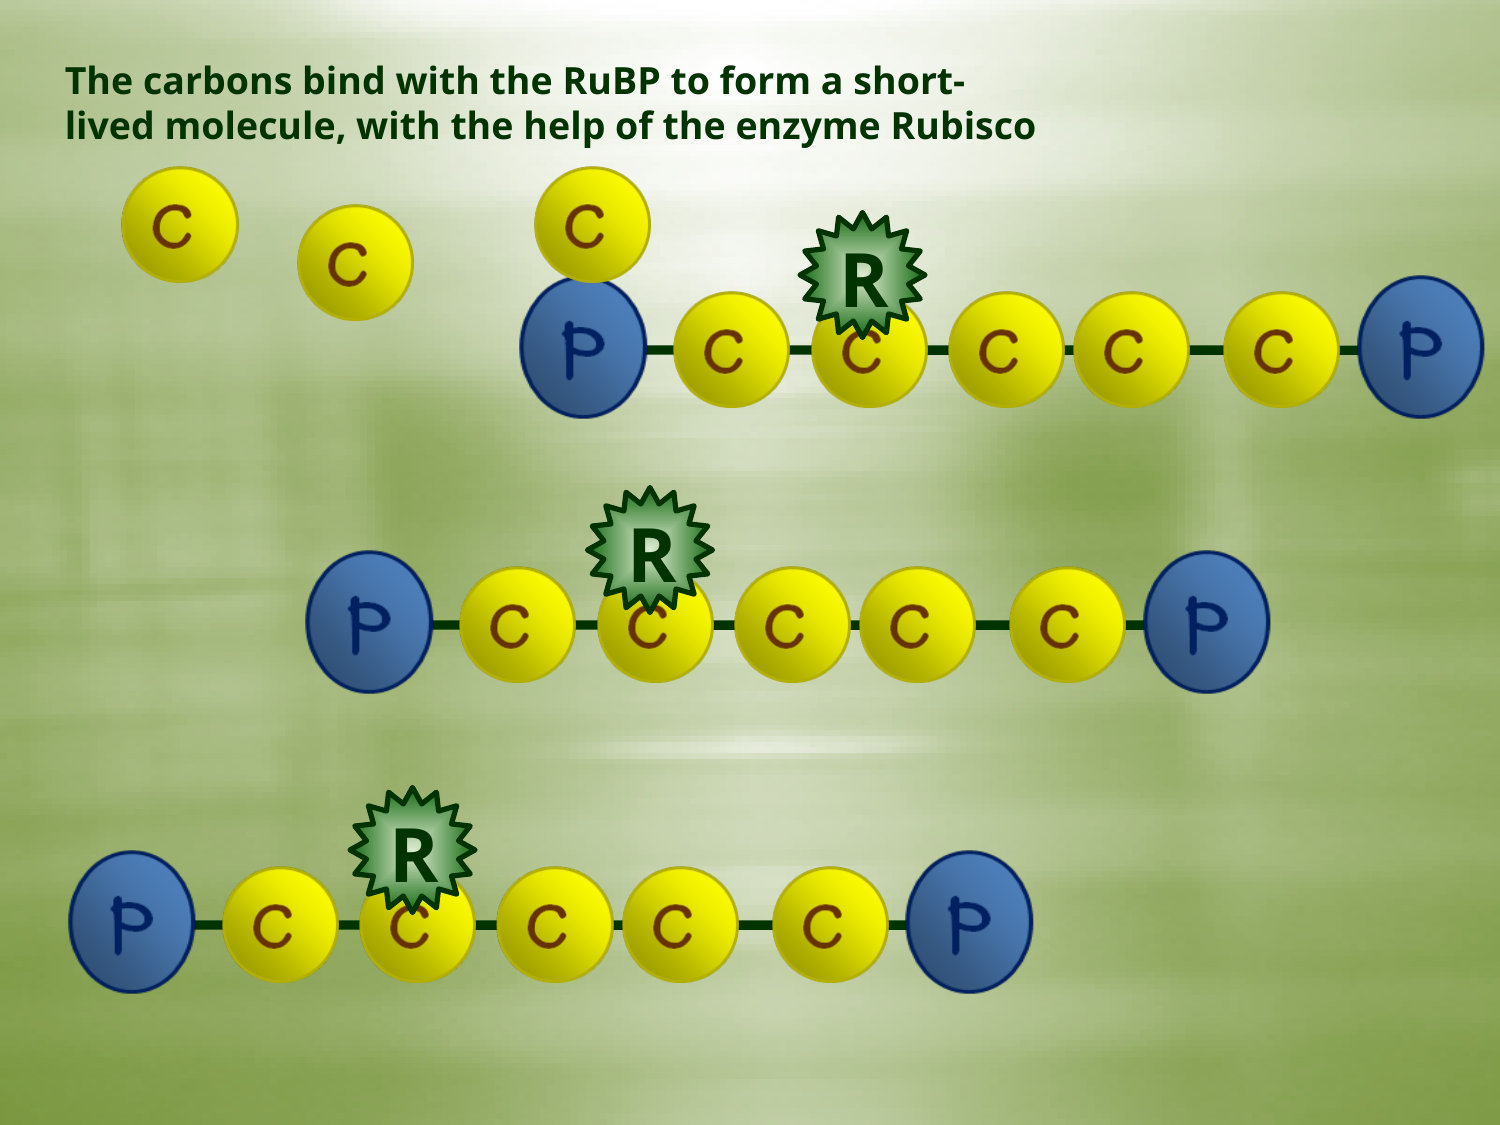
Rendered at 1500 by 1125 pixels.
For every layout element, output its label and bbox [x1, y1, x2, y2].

text_box [49, 849, 1049, 995]
text_box [287, 549, 1287, 695]
text_box [501, 274, 1500, 420]
text_box [587, 487, 713, 613]
text_box [799, 212, 926, 338]
text_box [349, 787, 476, 913]
picture [0, 0, 1500, 1125]
